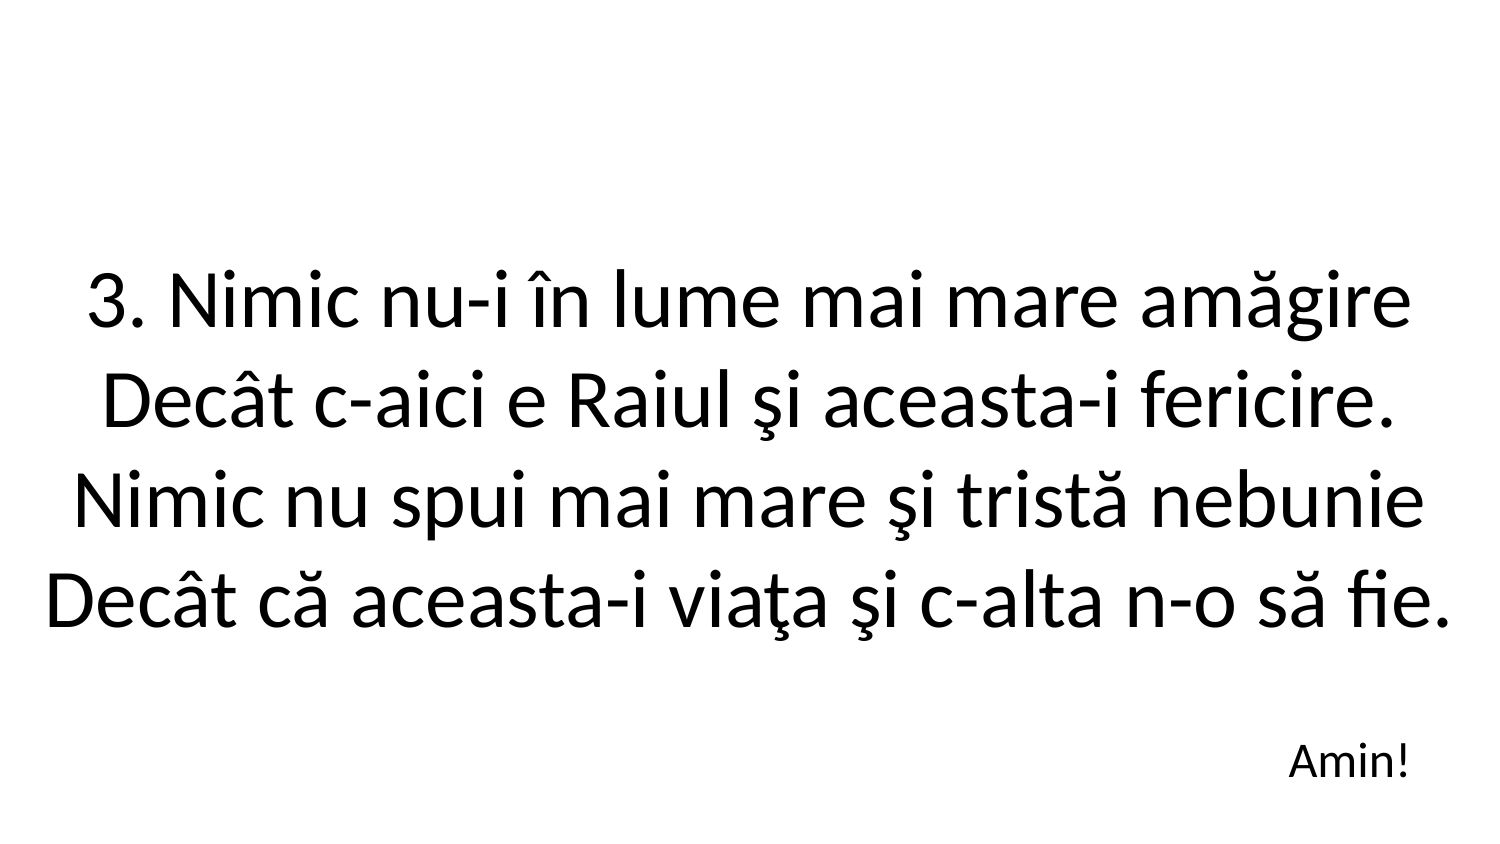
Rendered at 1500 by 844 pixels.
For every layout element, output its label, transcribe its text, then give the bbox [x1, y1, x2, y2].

text_box Amin! [1273, 674, 1427, 795]
text_box 3. Nimic nu-i în lume mai mare amăgire Decât c-aici e Raiul şi aceasta-i fericire. Nimic nu spui mai mare şi tristă nebunie Decât că aceasta-i viaţa şi c-alta n-o să fie. [29, 192, 1471, 652]
